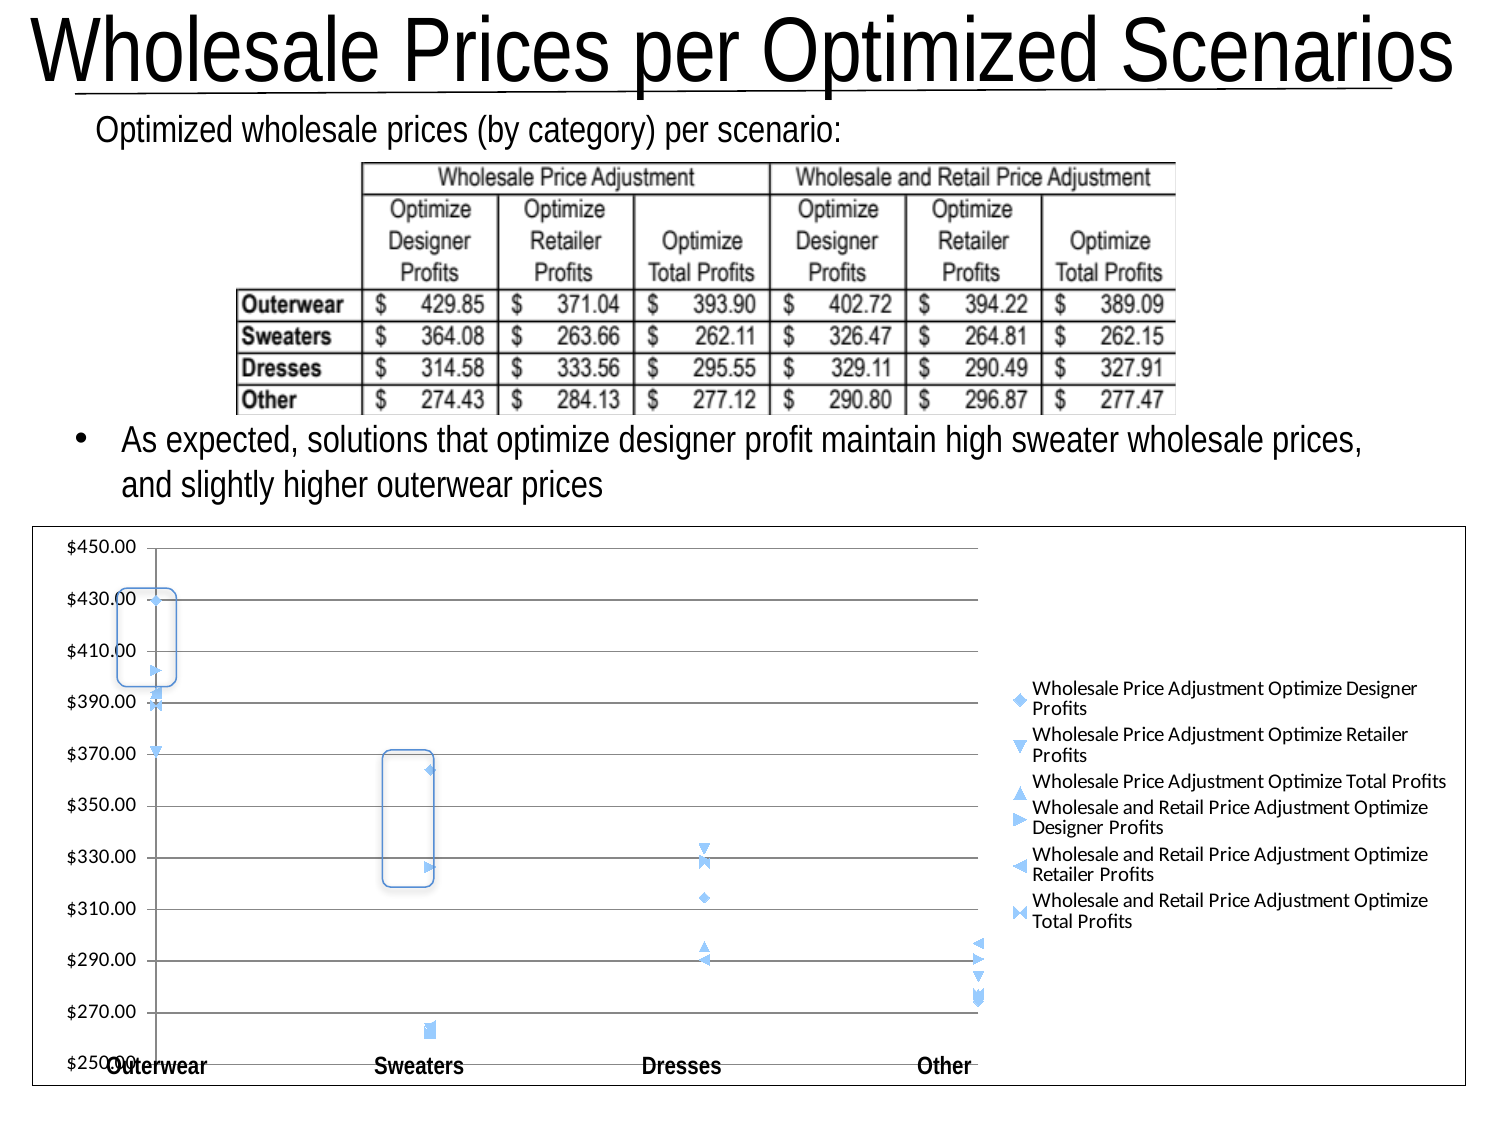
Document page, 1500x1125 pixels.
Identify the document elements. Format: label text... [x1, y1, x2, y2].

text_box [74, 88, 1393, 94]
title Wholesale Prices per Optimized Scenarios [15, 0, 1500, 139]
text_box As expected, solutions that optimize designer profit maintain high sweater wholesale prices, and slightly higher outerwear prices [59, 407, 1426, 513]
chart [32, 526, 1466, 1086]
picture [235, 162, 1176, 416]
text_box Optimized wholesale prices (by category) per scenario: [80, 98, 1447, 158]
